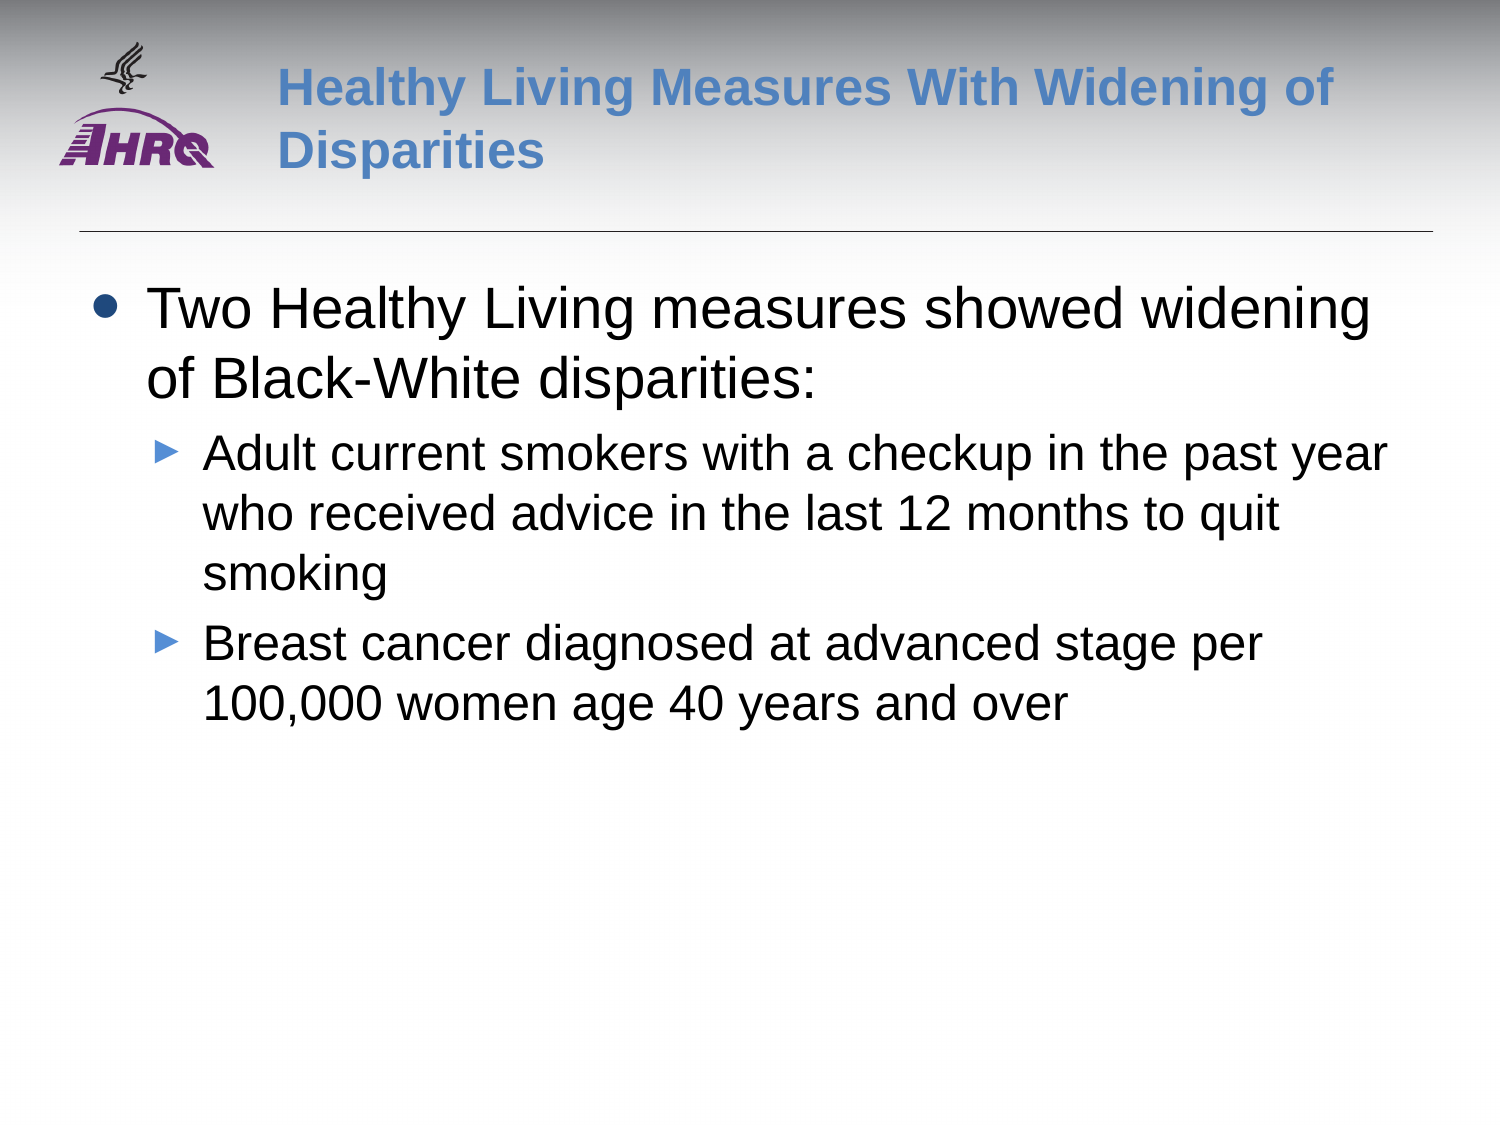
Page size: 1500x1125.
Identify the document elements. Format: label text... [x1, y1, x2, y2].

picture [0, 0, 1500, 1125]
title Healthy Living Measures With Widening of Disparities [262, 45, 1425, 188]
list Two Healthy Living measures showed widening of Black-White disparities: Adult current smokers with a checkup in the past year who received advice in the last 12 months to quit smoking Breast cancer diagnosed at advanced stage per 100,000 women age 40 years and over [75, 262, 1425, 1005]
